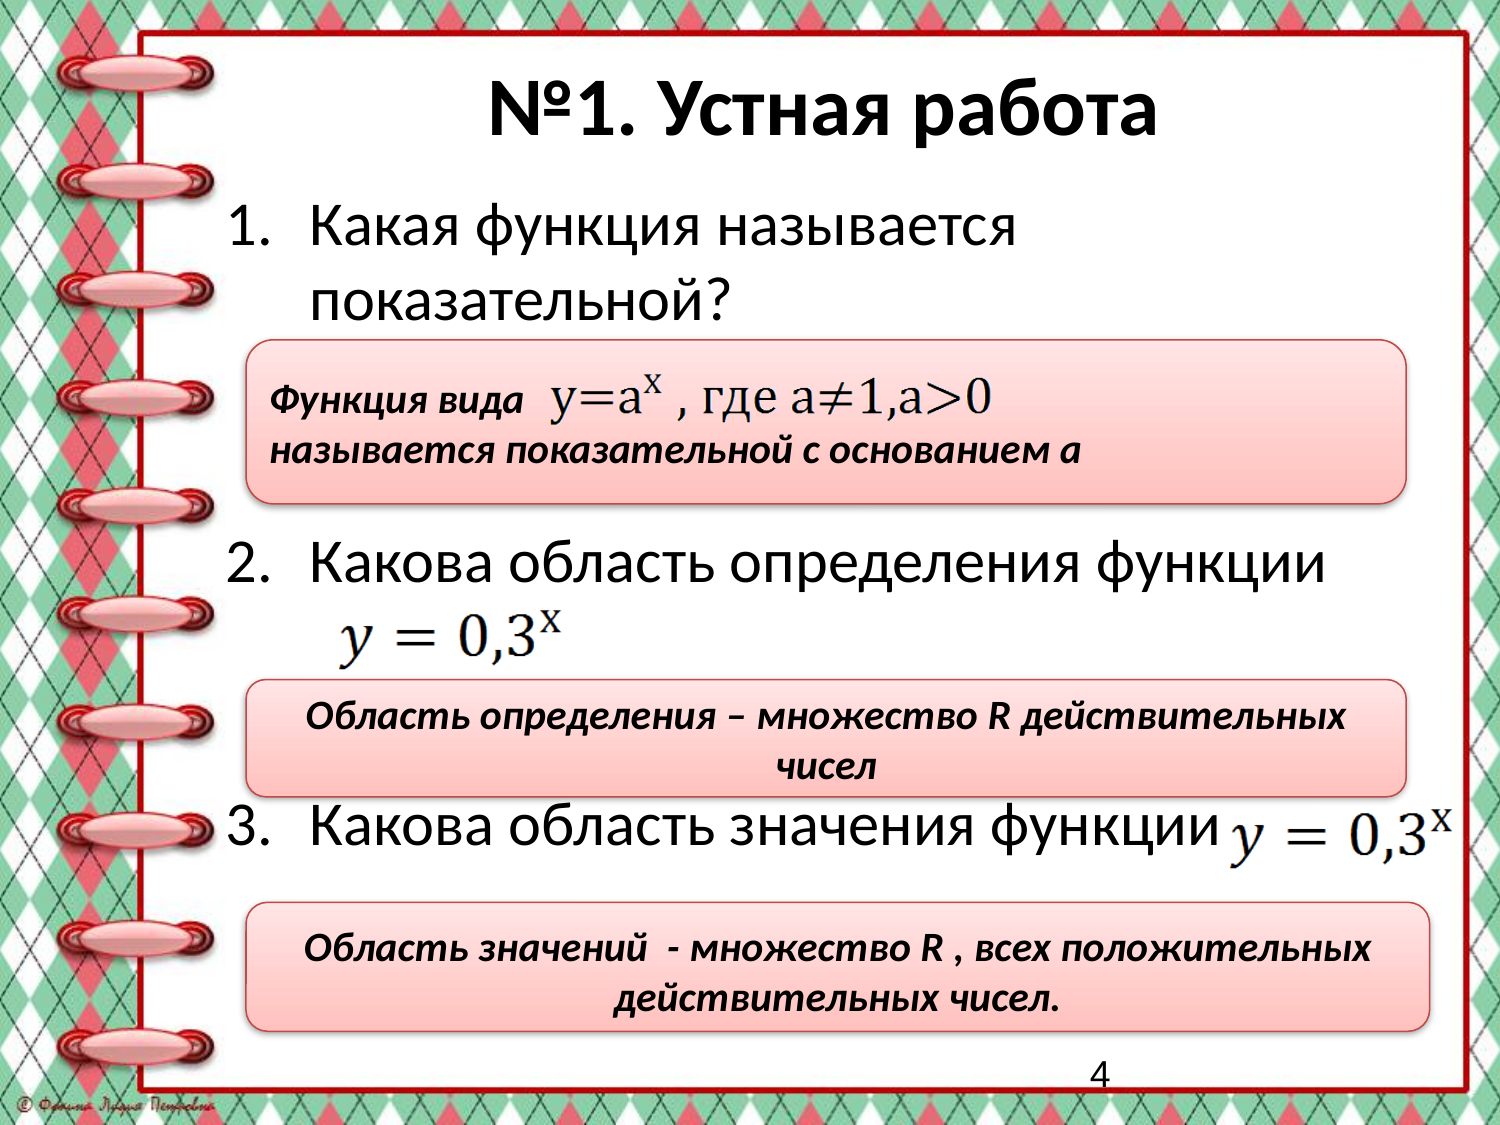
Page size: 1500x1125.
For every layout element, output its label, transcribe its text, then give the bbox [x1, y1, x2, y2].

picture [0, 1, 1500, 1125]
list Какая функция называется показательной? Какова область определения функции Какова область значения функции [210, 175, 1418, 947]
title №1. Устная работа [222, 45, 1425, 233]
slide_number 4 [1074, 1042, 1425, 1103]
text_box Область определения – множество R действительных чисел [245, 678, 1407, 798]
text_box Область значений - множество R , всех положительных действительных чисел. [245, 901, 1431, 1033]
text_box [245, 339, 1407, 505]
table_cell Р [336, 599, 565, 678]
